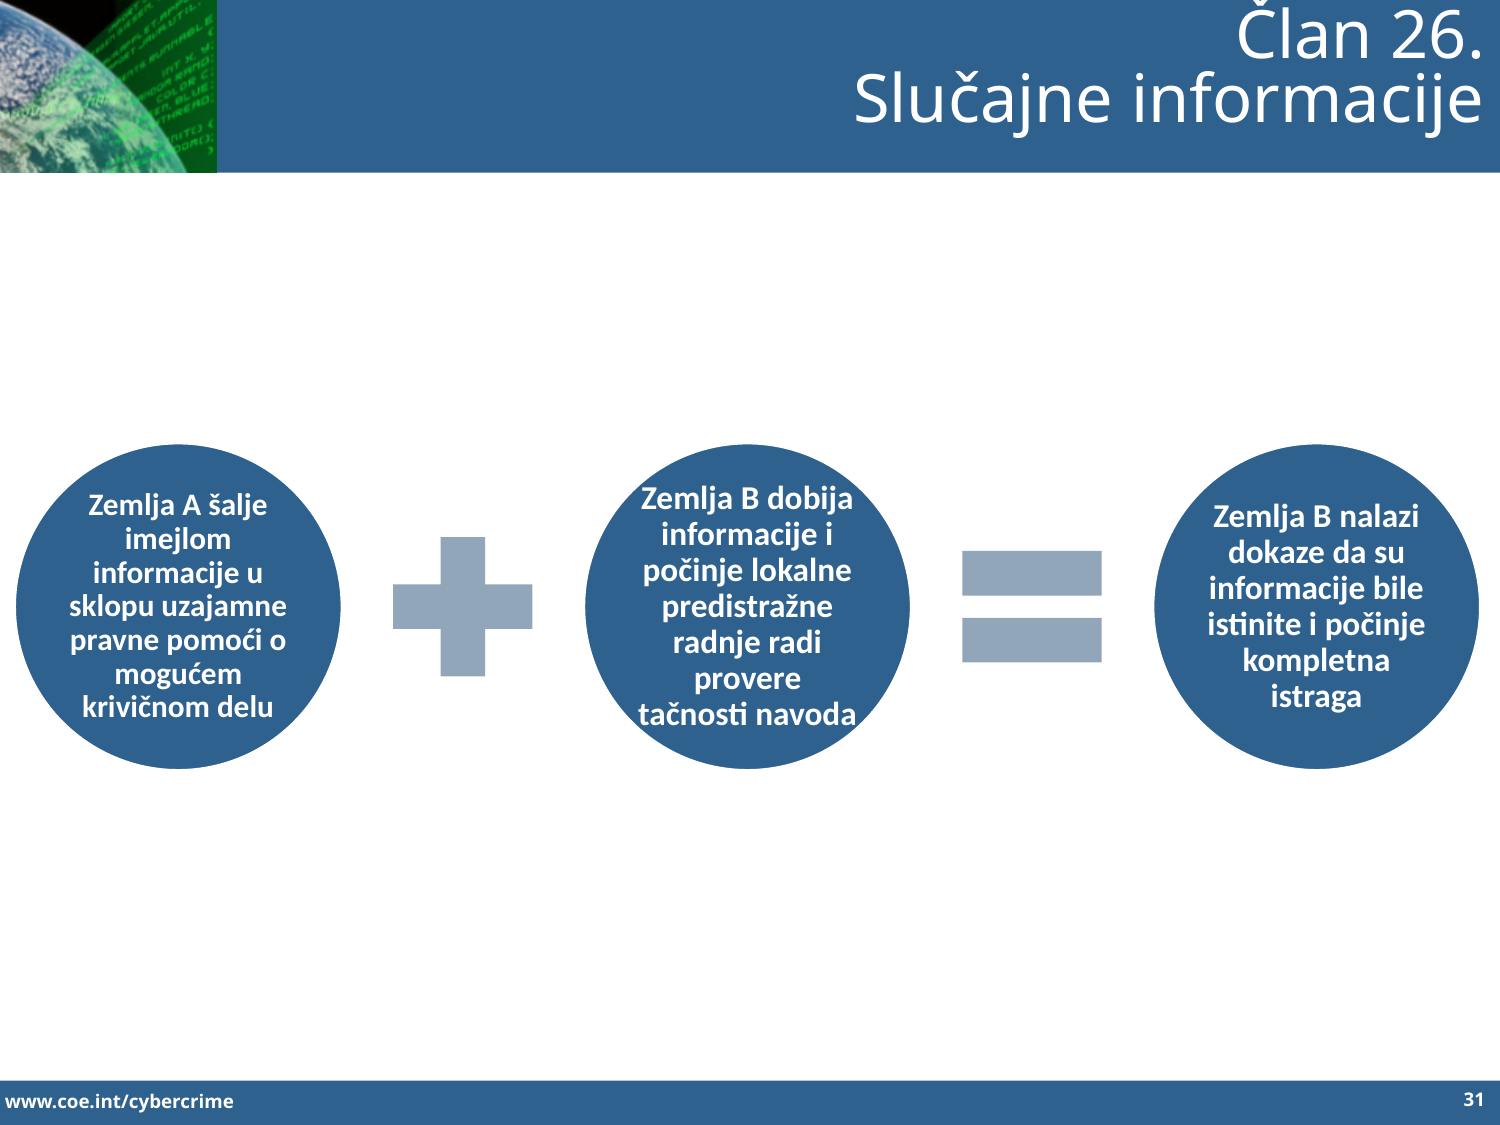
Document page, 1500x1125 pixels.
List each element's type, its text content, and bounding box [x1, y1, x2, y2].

picture [0, 1, 217, 173]
text_box Član 26. Slučajne informacije [410, 0, 1500, 148]
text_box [14, 173, 1480, 1048]
slide_number 31 [1149, 1079, 1500, 1125]
